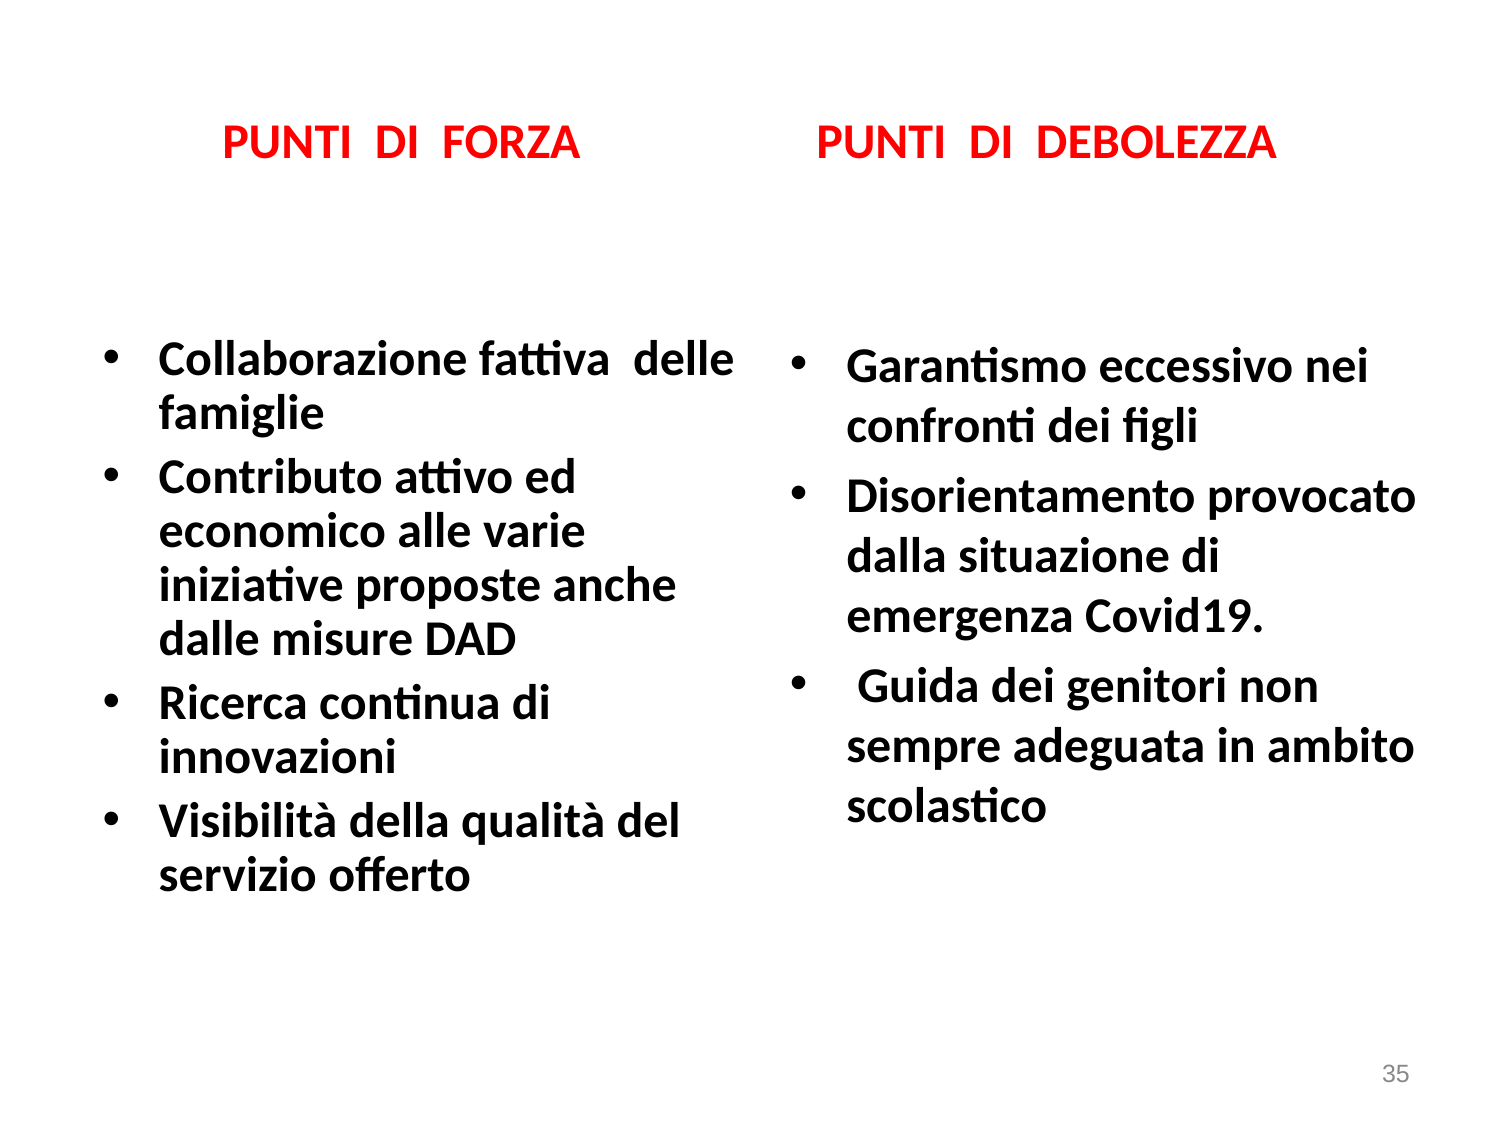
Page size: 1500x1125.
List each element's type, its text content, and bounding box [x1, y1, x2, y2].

text_box 35 [1074, 1042, 1425, 1103]
title PUNTI DI FORZA PUNTI DI DEBOLEZZA [75, 45, 1425, 233]
list Collaborazione fattiva delle famiglie Contributo attivo ed economico alle varie iniziative proposte anche dalle misure DAD Ricerca continua di innovazioni Visibilità della qualità del servizio offerto [87, 324, 751, 988]
list Garantismo eccessivo nei confronti dei figli Disorientamento provocato dalla situazione di emergenza Covid19. Guida dei genitori non sempre adeguata in ambito scolastico [774, 324, 1438, 938]
